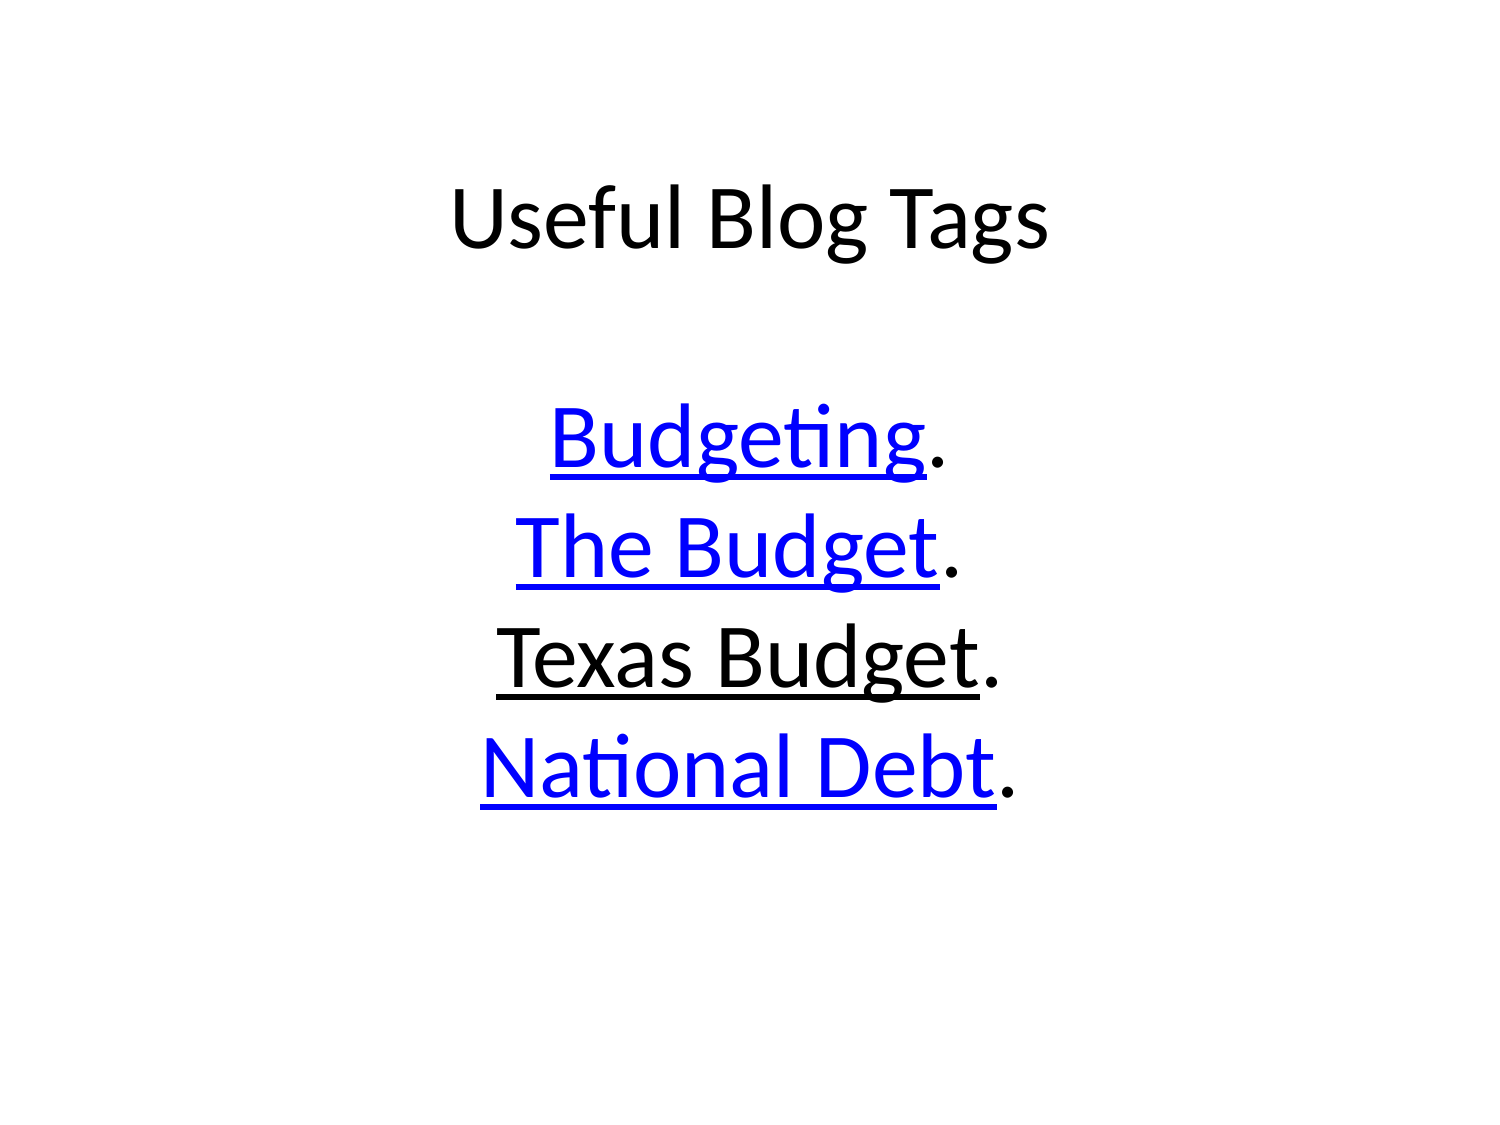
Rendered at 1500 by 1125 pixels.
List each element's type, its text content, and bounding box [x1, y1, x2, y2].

title Useful Blog Tags Budgeting. The Budget. Texas Budget. National Debt. [74, 44, 1426, 1038]
